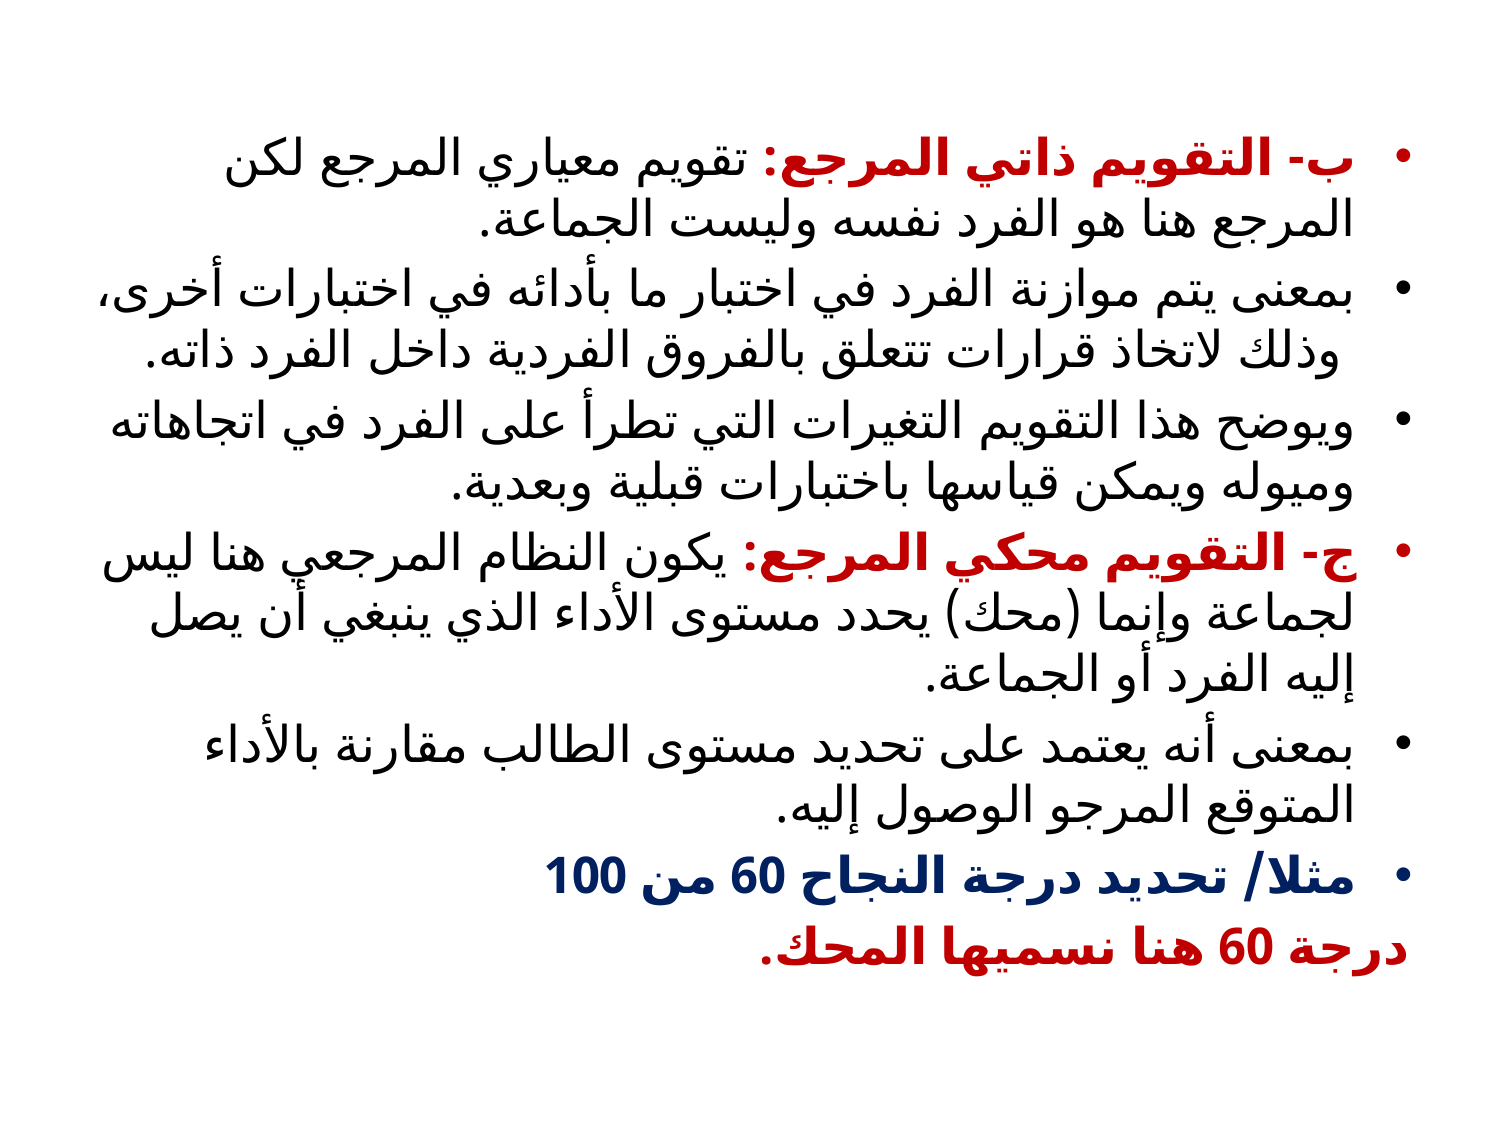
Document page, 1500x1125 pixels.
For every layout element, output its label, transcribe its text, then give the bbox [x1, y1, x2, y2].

list ب- التقويم ذاتي المرجع: تقويم معياري المرجع لكن المرجع هنا هو الفرد نفسه وليست الجماعة. بمعنى يتم موازنة الفرد في اختبار ما بأدائه في اختبارات أخرى، وذلك لاتخاذ قرارات تتعلق بالفروق الفردية داخل الفرد ذاته. ويوضح هذا التقويم التغيرات التي تطرأ على الفرد في اتجاهاته وميوله ويمكن قياسها باختبارات قبلية وبعدية. ج- التقويم محكي المرجع: يكون النظام المرجعي هنا ليس لجماعة وإنما (محك) يحدد مستوى الأداء الذي ينبغي أن يصل إليه الفرد أو الجماعة. بمعنى أنه يعتمد على تحديد مستوى الطالب مقارنة بالأداء المتوقع المرجو الوصول إليه. مثلا/ تحديد درجة النجاح 60 من 100 درجة 60 هنا نسميها المحك. [75, 117, 1425, 1005]
